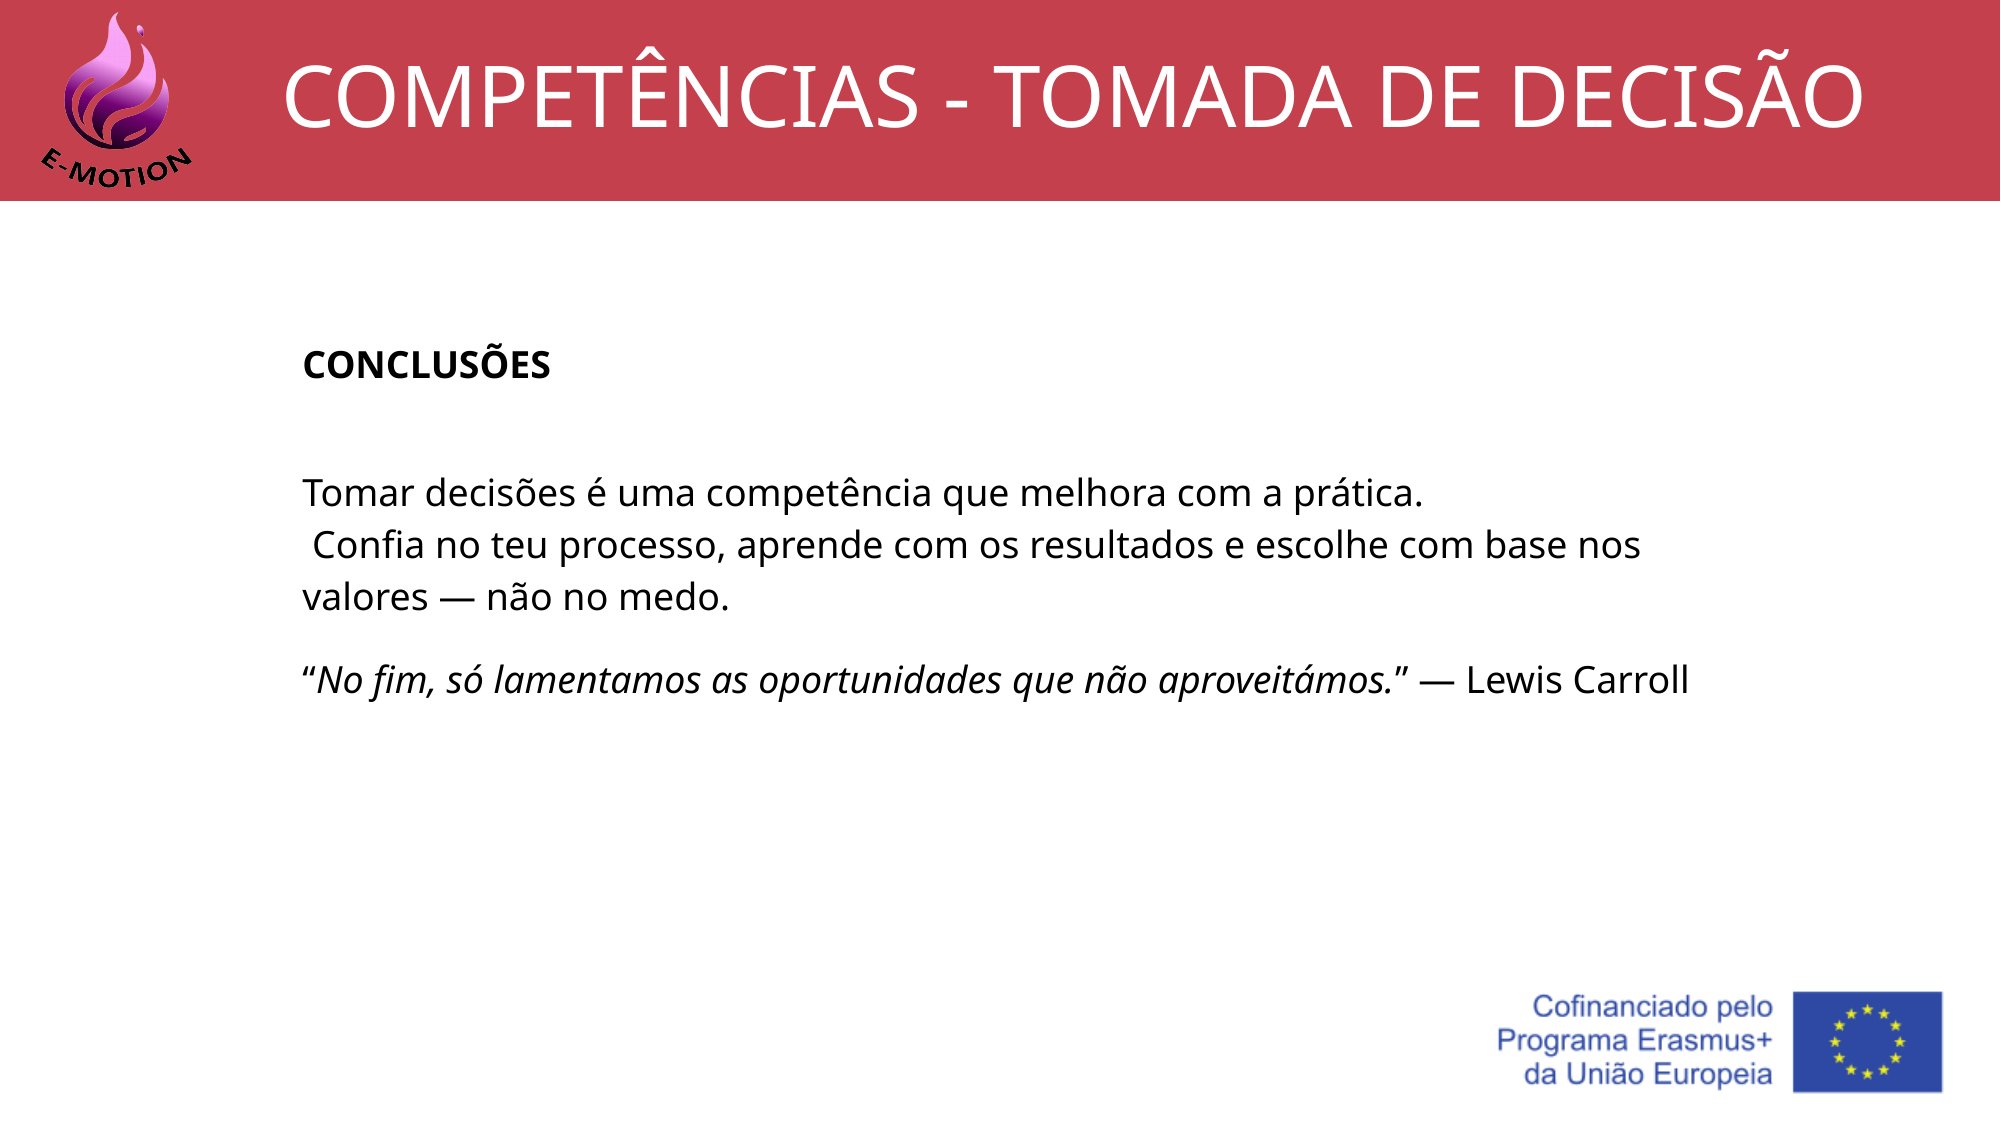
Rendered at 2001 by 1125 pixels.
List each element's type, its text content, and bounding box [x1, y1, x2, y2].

picture [0, 0, 253, 247]
picture [1396, 955, 2000, 1125]
text_box COMPETÊNCIAS - TOMADA DE DECISÃO [257, 34, 1884, 165]
text_box CONCLUSÕES Tomar decisões é uma competência que melhora com a prática. Confia no teu processo, aprende com os resultados e escolhe com base nos valores — não no medo. “No fim, só lamentamos as oportunidades que não aproveitámos.” — Lewis Carroll [287, 333, 1771, 785]
